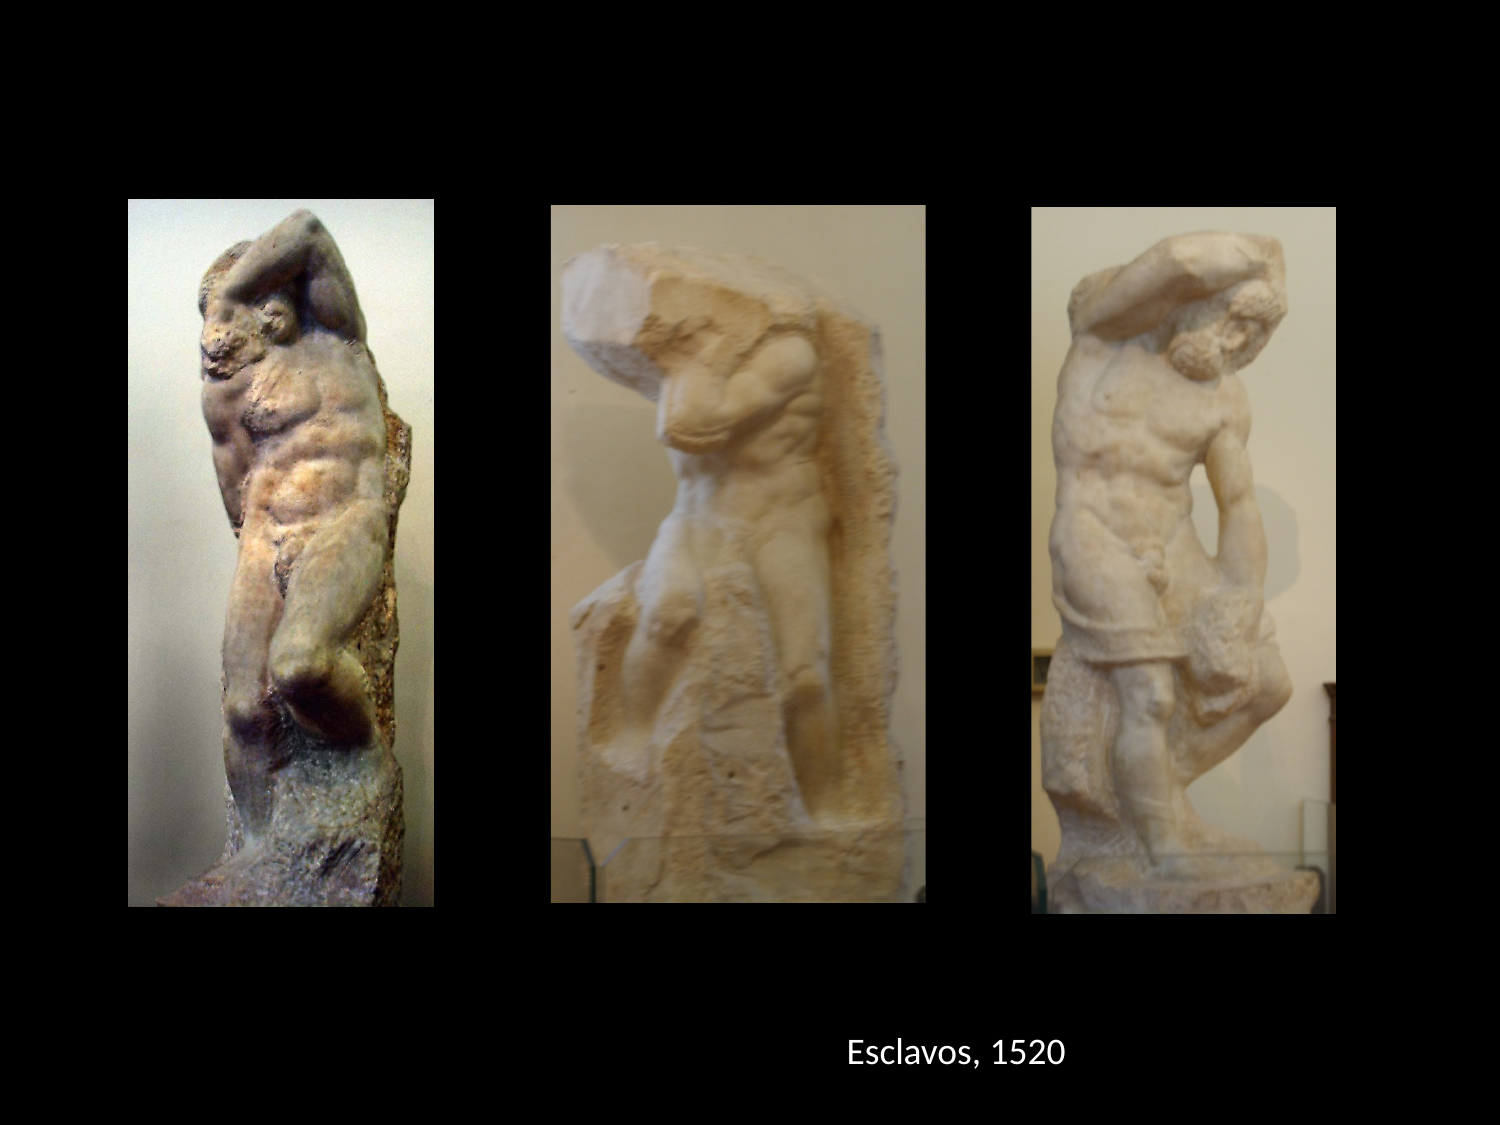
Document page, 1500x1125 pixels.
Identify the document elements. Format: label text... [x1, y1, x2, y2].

picture [550, 205, 926, 903]
picture [128, 198, 434, 907]
text_box Esclavos, 1520 [831, 1019, 1266, 1080]
picture [1031, 207, 1337, 915]
